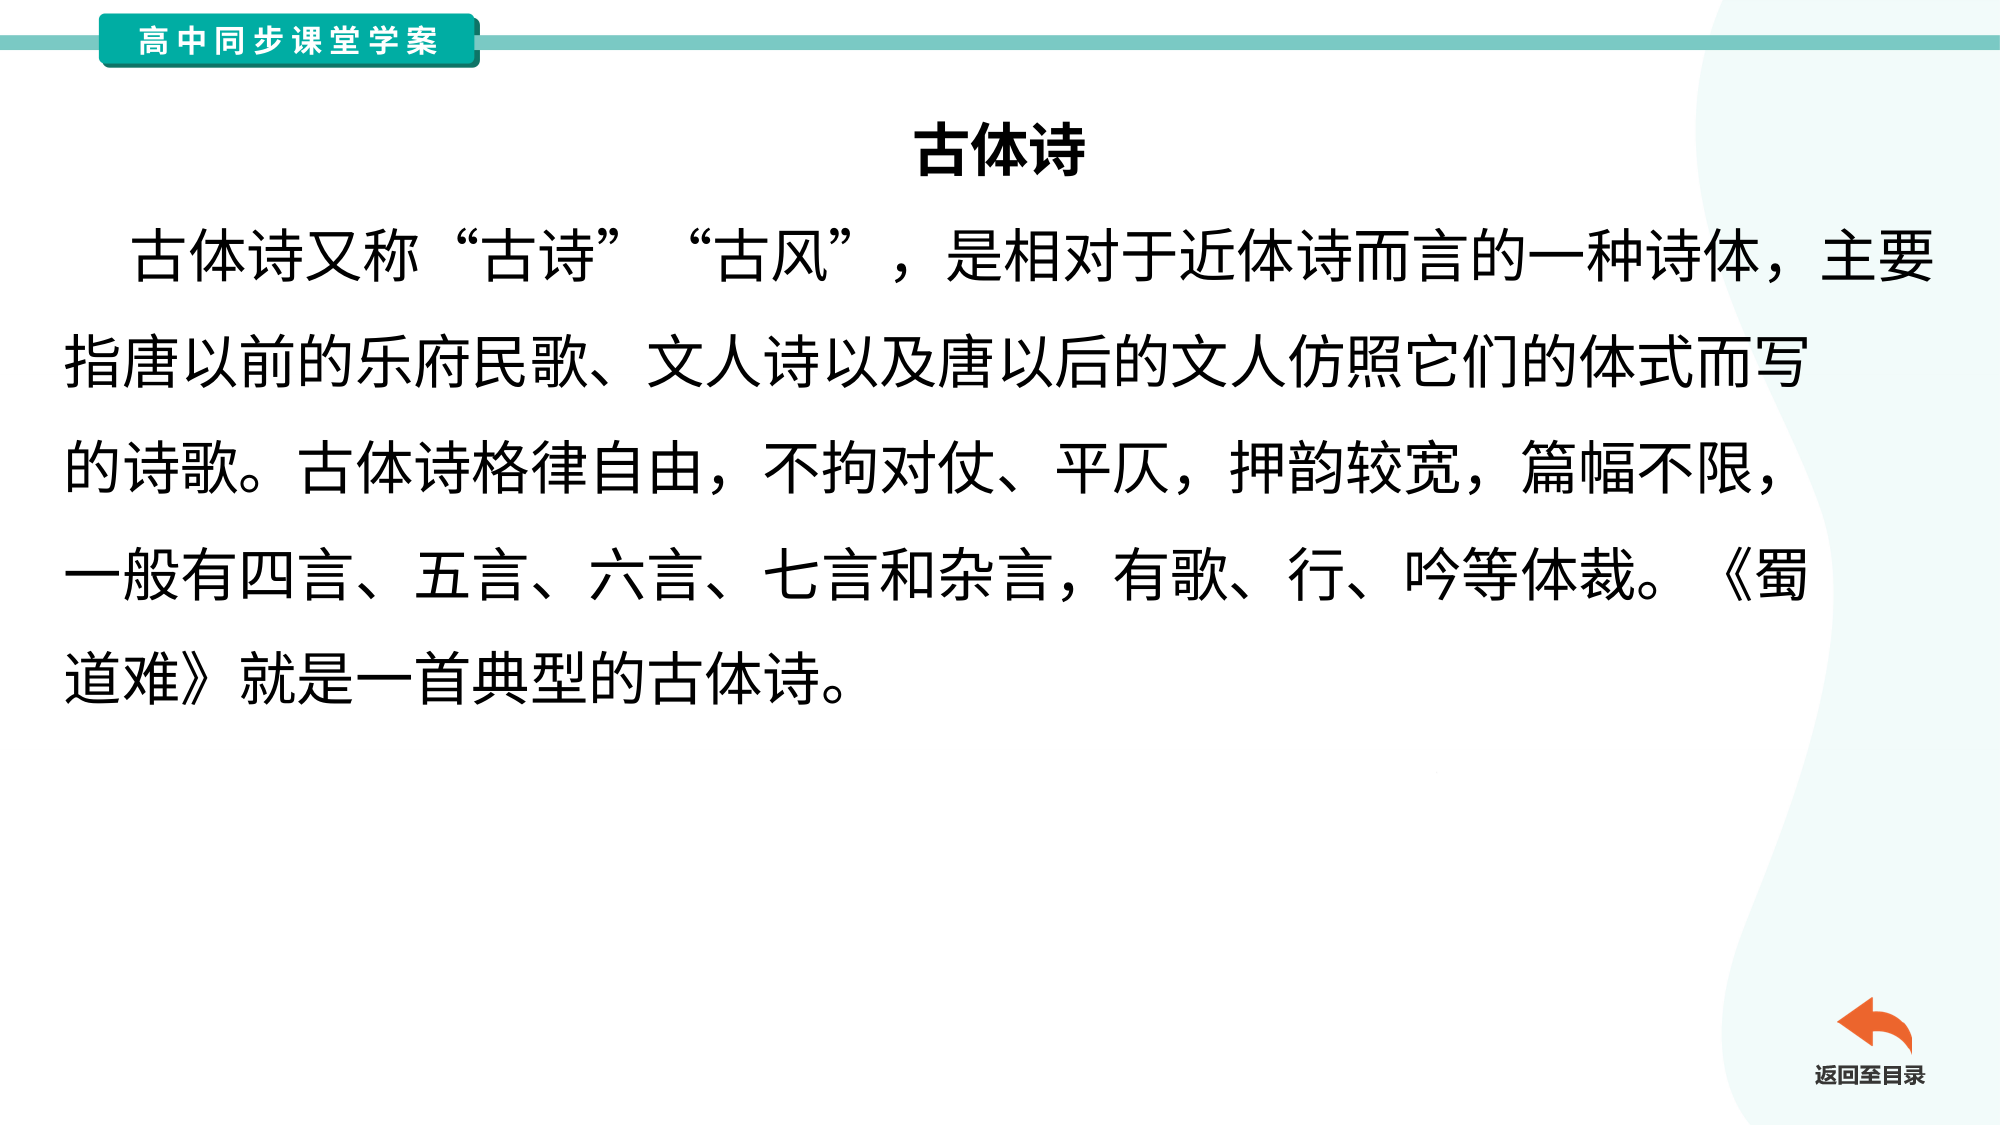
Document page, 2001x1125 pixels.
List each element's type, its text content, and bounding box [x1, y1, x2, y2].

picture [0, 0, 2000, 1125]
text_box 古体诗 古体诗又称“古诗”“古风”，是相对于近体诗而言的一种诗体，主要 指唐以前的乐府民歌、文人诗以及唐以后的文人仿照它们的体式而写 的诗歌。古体诗格律自由，不拘对仗、平仄，押韵较宽，篇幅不限， 一般有四言、五言、六言、七言和杂言，有歌、行、吟等体裁。《蜀 道难》就是一首典型的古体诗。 [100, 76, 1899, 702]
